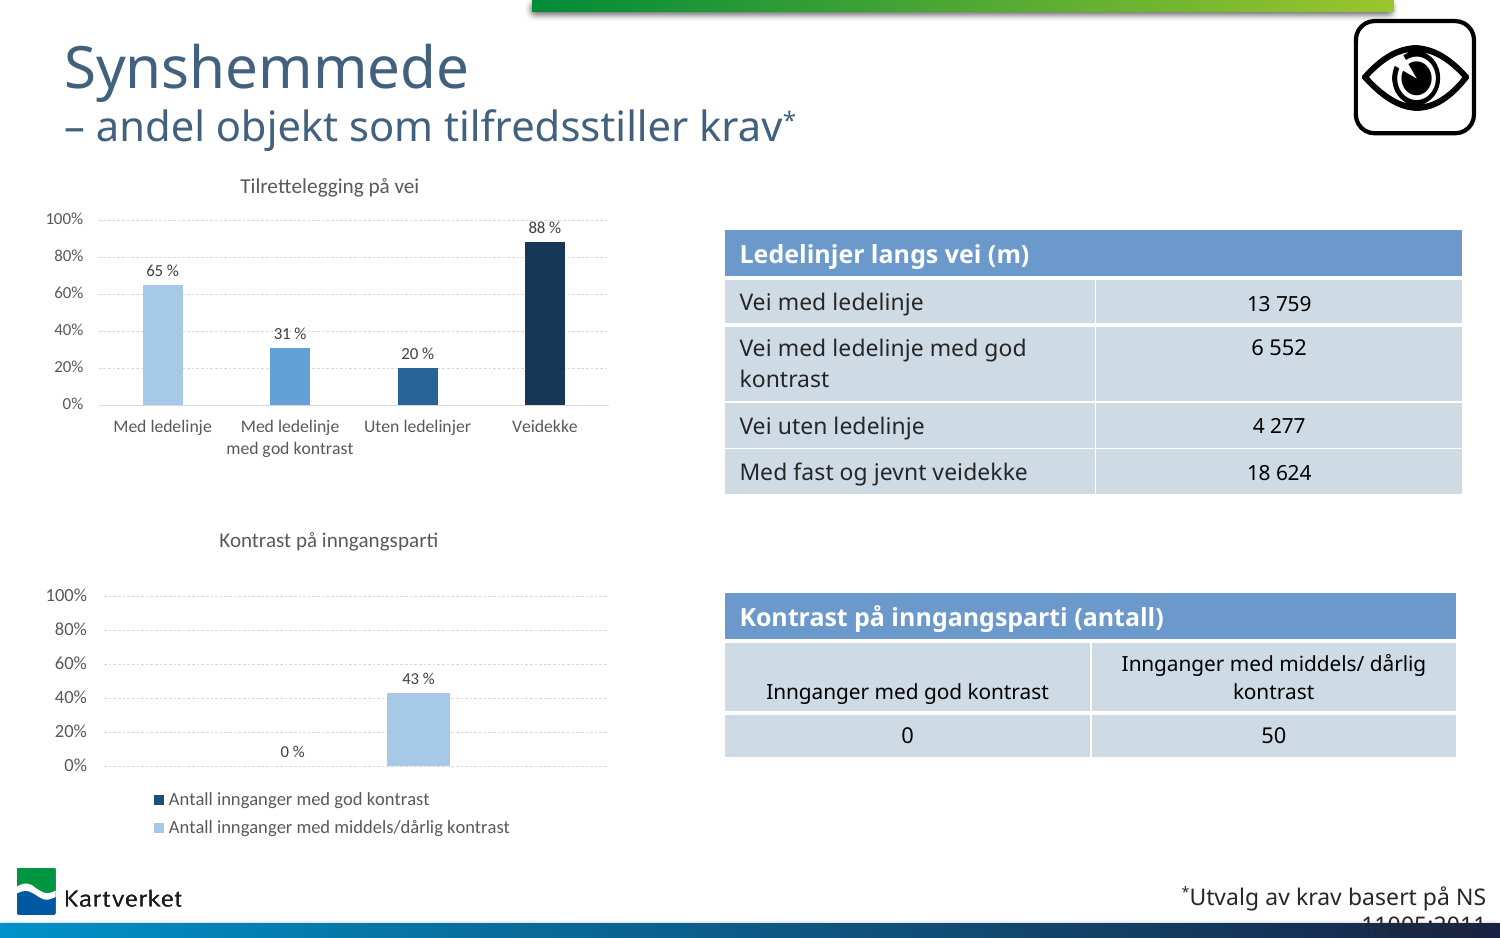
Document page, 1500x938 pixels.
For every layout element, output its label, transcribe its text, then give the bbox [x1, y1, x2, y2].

text_box Synshemmede – andel objekt som tilfredsstiller krav* [49, 24, 1431, 158]
table_cell Innganger med god kontrast [725, 643, 1090, 711]
picture [41, 520, 617, 846]
table_cell Vei med ledelinje [725, 280, 1095, 323]
table_cell 18 624 [1096, 449, 1462, 494]
table_cell Vei med ledelinje med god kontrast [725, 327, 1095, 401]
table_cell 4 277 [1096, 403, 1462, 448]
table_cell Med fast og jevnt veidekke [725, 449, 1095, 494]
table_cell 6 552 [1096, 327, 1462, 401]
table_cell 13 759 [1096, 280, 1462, 323]
table_cell 50 [1092, 715, 1456, 757]
table_header Kontrast på inngangsparti (antall) [725, 593, 1456, 639]
table_header Ledelinjer langs vei (m) [725, 230, 1462, 276]
table_cell 0 [725, 715, 1090, 757]
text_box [1355, 20, 1475, 134]
text_box *Utvalg av krav basert på NS 11005:2011 [1068, 873, 1500, 938]
table_cell Vei uten ledelinje [725, 403, 1095, 448]
table_cell Innganger med middels/ dårlig kontrast [1092, 643, 1456, 711]
picture [41, 166, 619, 492]
